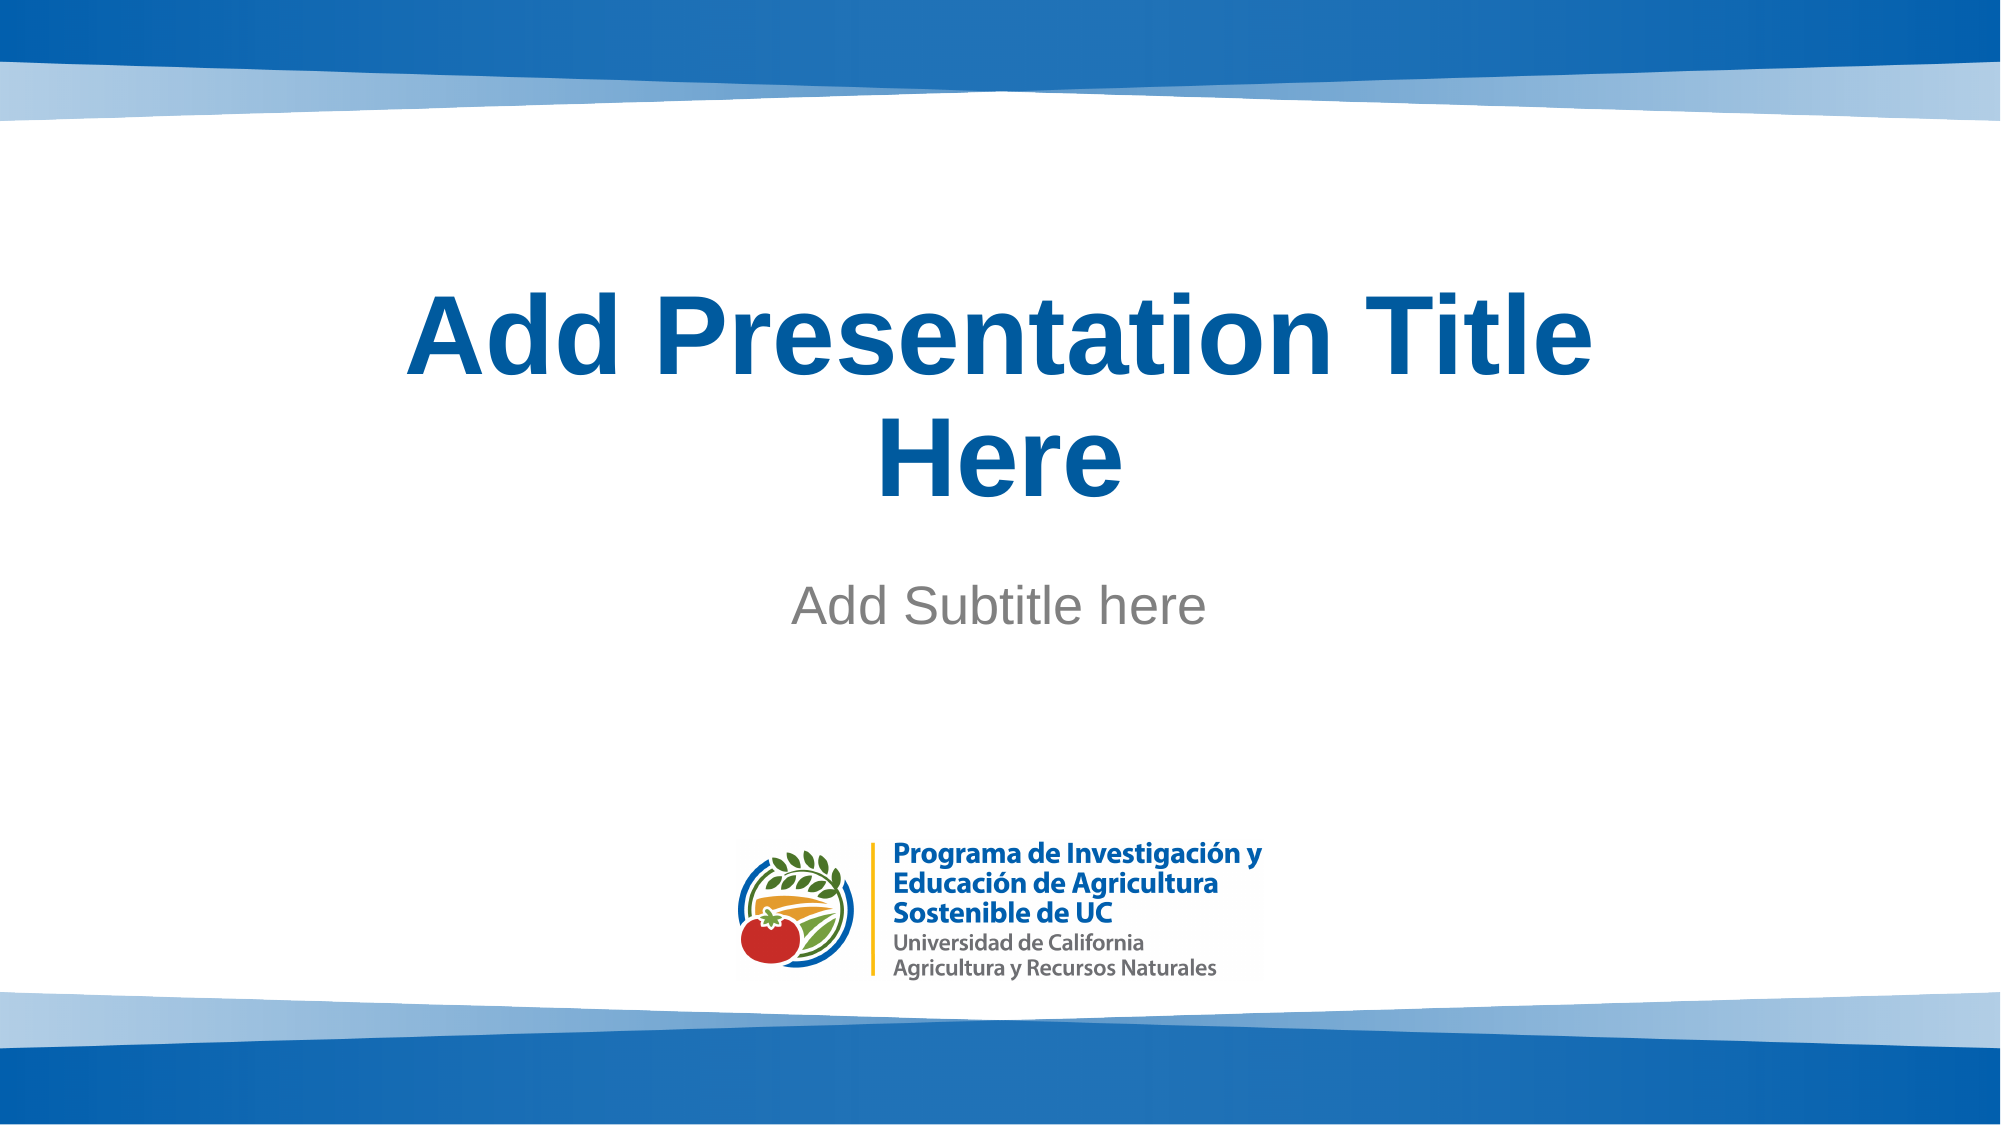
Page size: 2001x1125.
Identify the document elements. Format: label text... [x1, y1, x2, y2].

picture [0, 842, 2001, 1125]
title Add Presentation Title Here [249, 136, 1750, 529]
subtitle Add Subtitle here [249, 569, 1750, 842]
picture [0, 0, 2001, 143]
